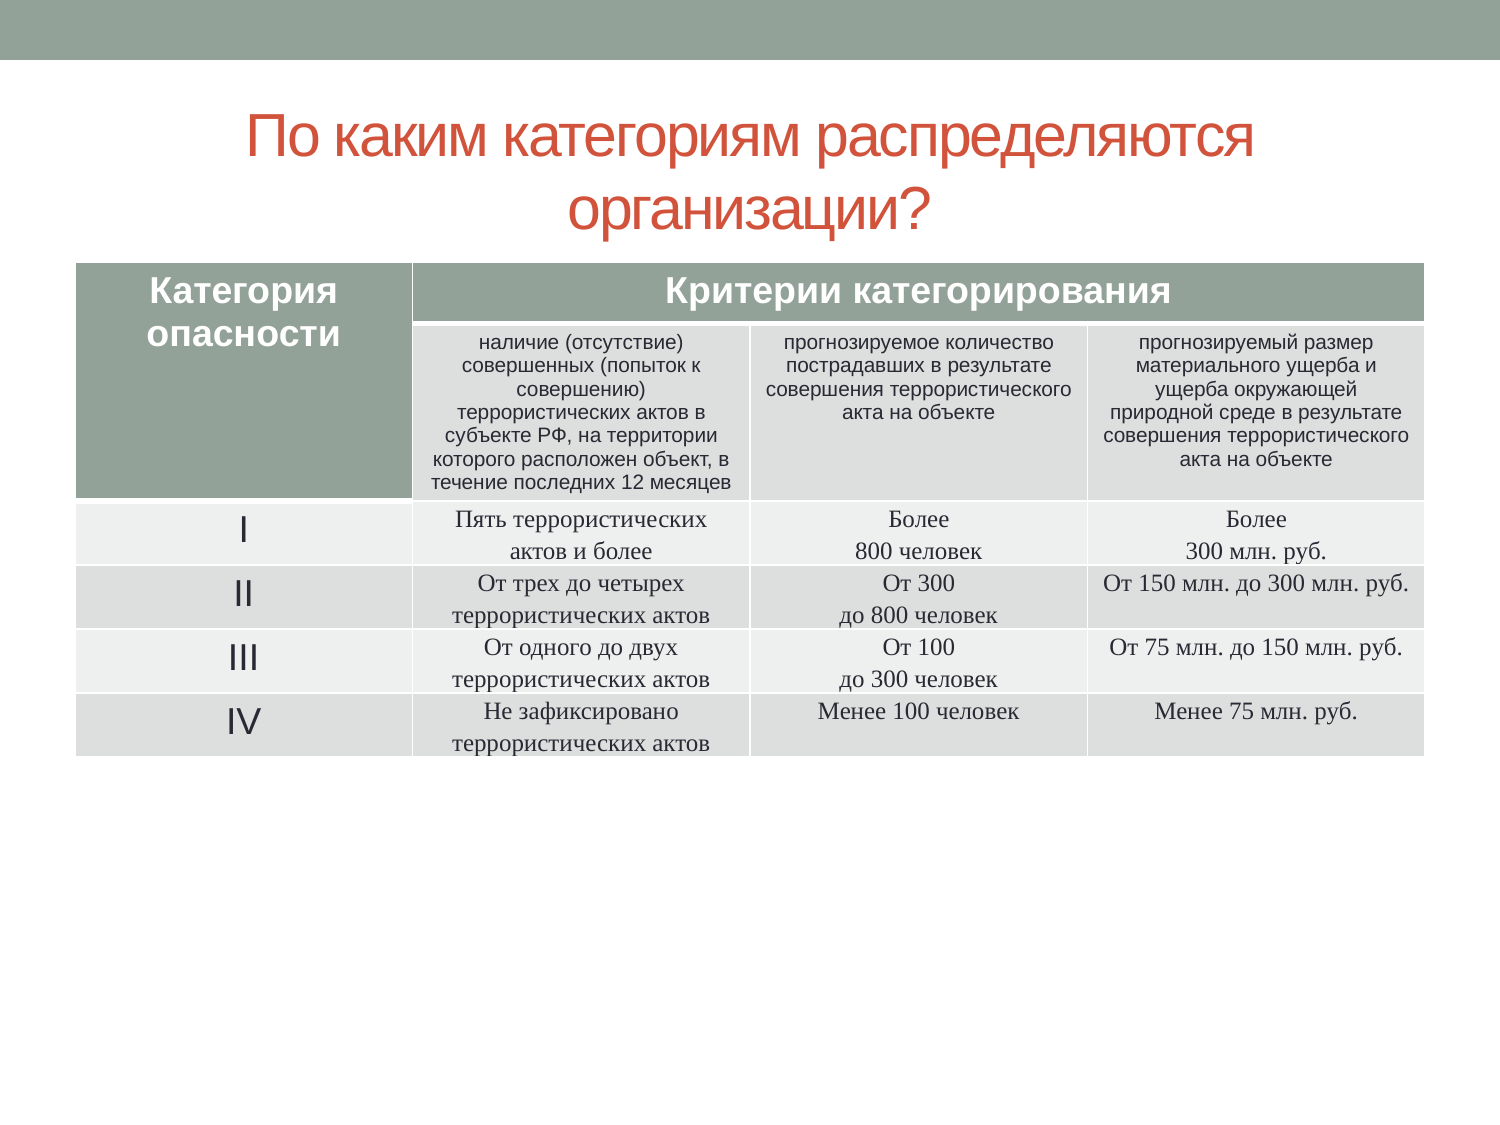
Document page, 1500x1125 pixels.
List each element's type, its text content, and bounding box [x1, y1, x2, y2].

table_cell наличие (отсутствие) совершенных (попыток к совершению) террористических актов в субъекте РФ, на территории которого расположен объект, в течение последних 12 месяцев [413, 326, 749, 500]
table_cell III [76, 630, 412, 692]
table_cell прогнозируемый размер материального ущерба и ущерба окружающей природной среде в результате совершения террористического акта на объекте [1088, 326, 1424, 500]
table_cell От 150 млн. до 300 млн. руб. [1088, 566, 1424, 628]
table_cell прогнозируемое количество пострадавших в результате совершения террористического акта на объекте [751, 326, 1087, 500]
table_cell От 300 до 800 человек [751, 566, 1087, 628]
table_cell II [76, 566, 412, 628]
table_cell От трех до четырех террористических актов [413, 566, 749, 628]
table_cell Менее 75 млн. руб. [1088, 694, 1424, 756]
table_cell Менее 100 человек [751, 694, 1087, 756]
table_header Критерии категорирования [413, 263, 1424, 321]
table_cell Пять террористических актов и более [413, 502, 749, 564]
table_cell От 75 млн. до 150 млн. руб. [1088, 630, 1424, 692]
title По каким категориям распределяются организации? [75, 87, 1425, 250]
table_header Категория опасности [76, 263, 412, 498]
table_cell IV [76, 694, 412, 756]
table_cell От одного до двух террористических актов [413, 630, 749, 692]
table_cell От 100 до 300 человек [751, 630, 1087, 692]
table_cell Не зафиксировано террористических актов [413, 694, 749, 756]
table_cell I [76, 504, 412, 564]
table_cell Более 300 млн. руб. [1088, 502, 1424, 564]
table_cell Более 800 человек [751, 502, 1087, 564]
